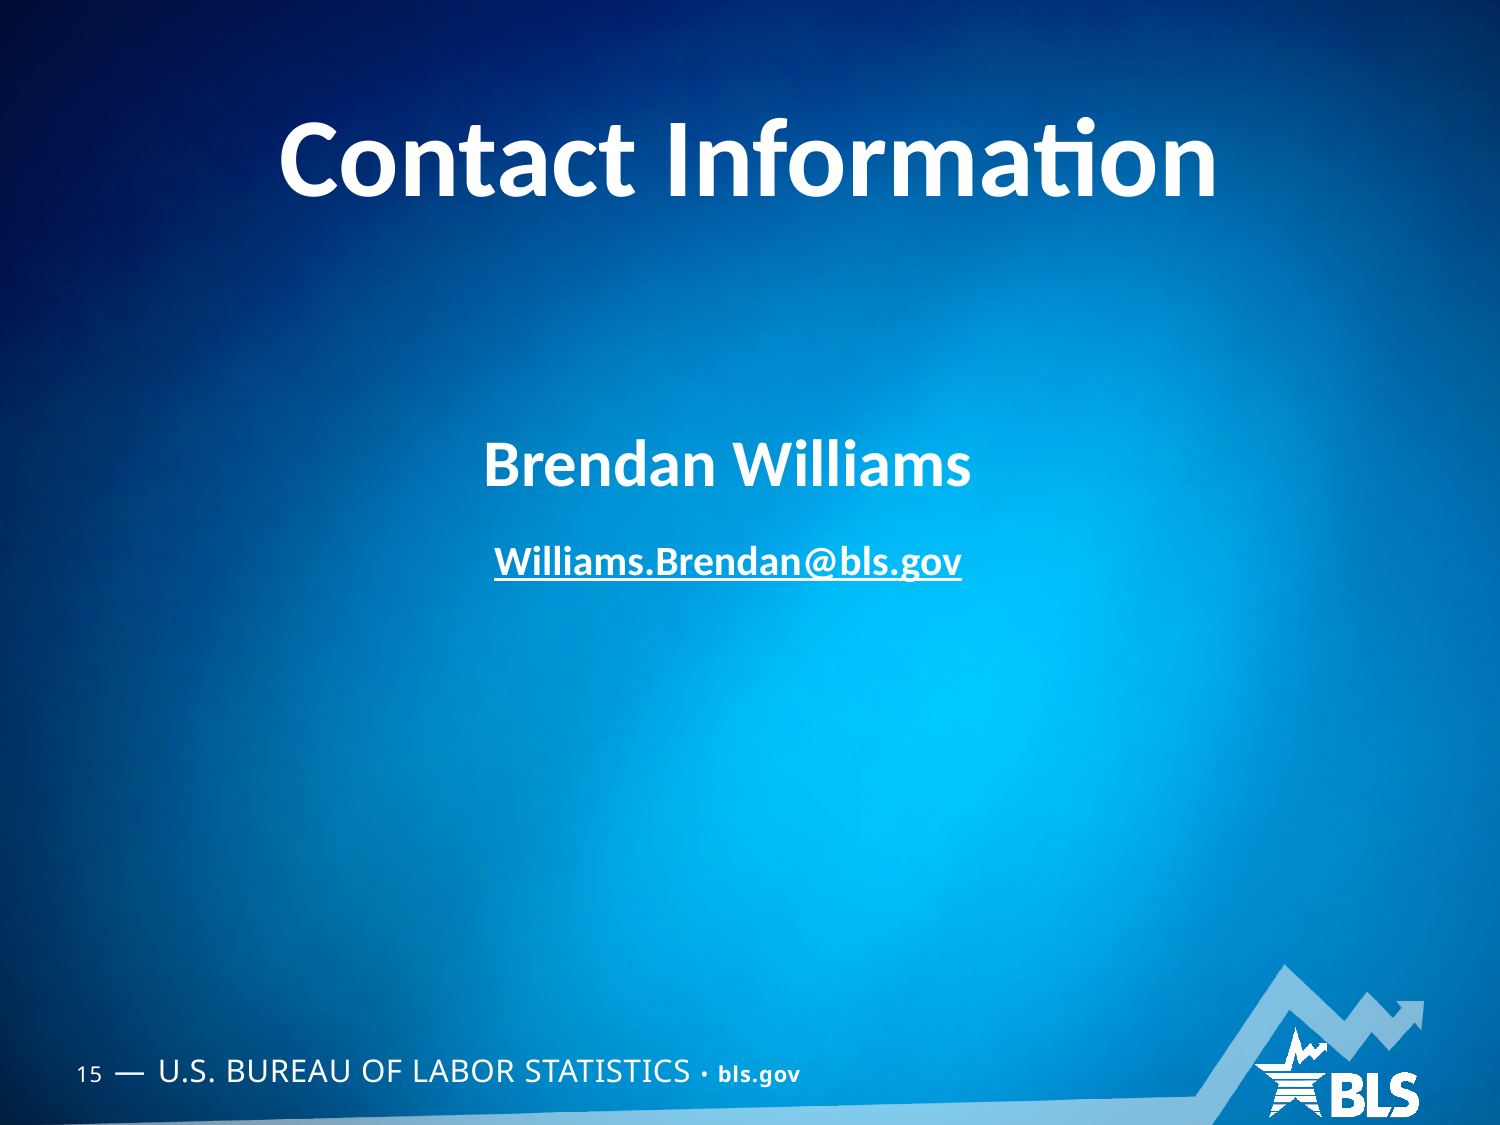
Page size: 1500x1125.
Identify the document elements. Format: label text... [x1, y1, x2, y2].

picture [0, 0, 1500, 1125]
text_box Brendan Williams Williams.Brendan@bls.gov [423, 421, 1034, 844]
